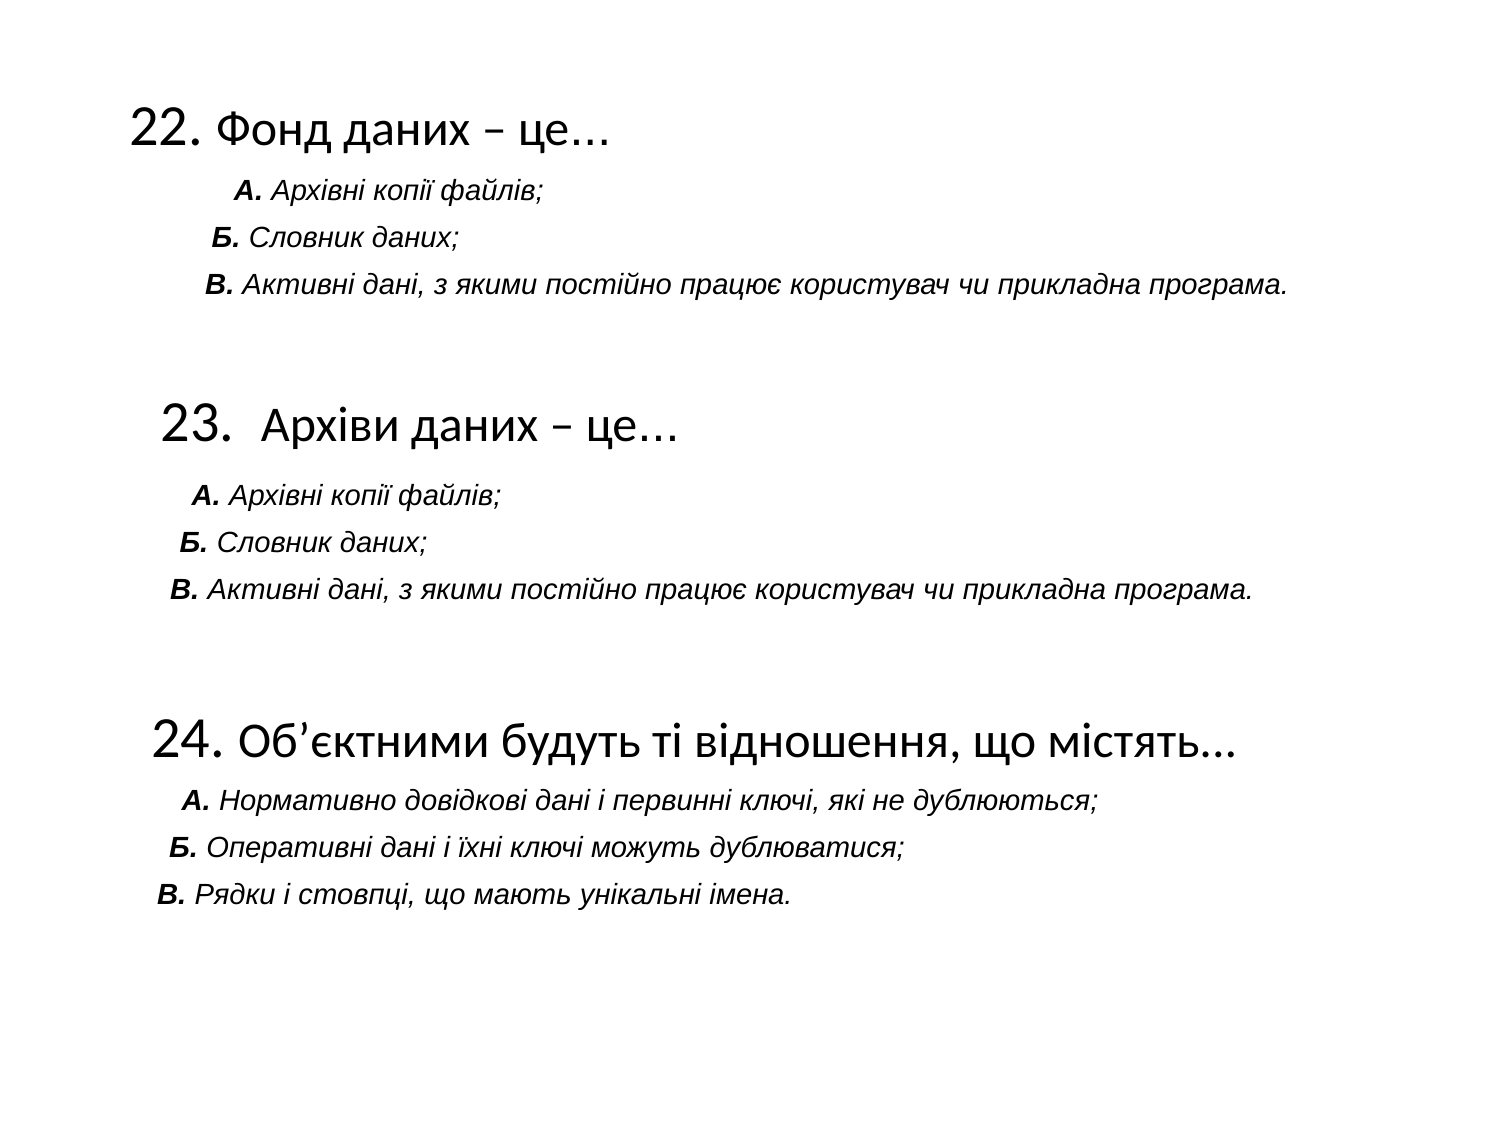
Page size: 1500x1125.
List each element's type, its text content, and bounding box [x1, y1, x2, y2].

text_box А. Нормативно довідкові дані і первинні ключі, які не дублюються; [166, 773, 1115, 824]
text_box 24. Об’єктними будуть ті відношення, що містять... [136, 691, 1253, 777]
text_box А. Архівні копії файлів; [212, 163, 560, 214]
text_box Б. Словник даних; [175, 210, 490, 261]
text_box 23. Архіви даних – це... [145, 375, 706, 461]
text_box Б. Оперативні дані і їхні ключі можуть дублюватися; [154, 820, 921, 871]
text_box В. Рядки і стовпці, що мають унікальні імена. [142, 867, 809, 918]
text_box А. Архівні копії файлів; [176, 469, 517, 519]
text_box В. Активні дані, з якими постійно працює користувач чи прикладна програма. [190, 258, 1306, 308]
text_box В. Активні дані, з якими постійно працює користувач чи прикладна програма. [155, 562, 1271, 613]
text_box Б. Словник даних; [164, 516, 443, 562]
title 22. Фонд даних – це... [0, 58, 1046, 247]
